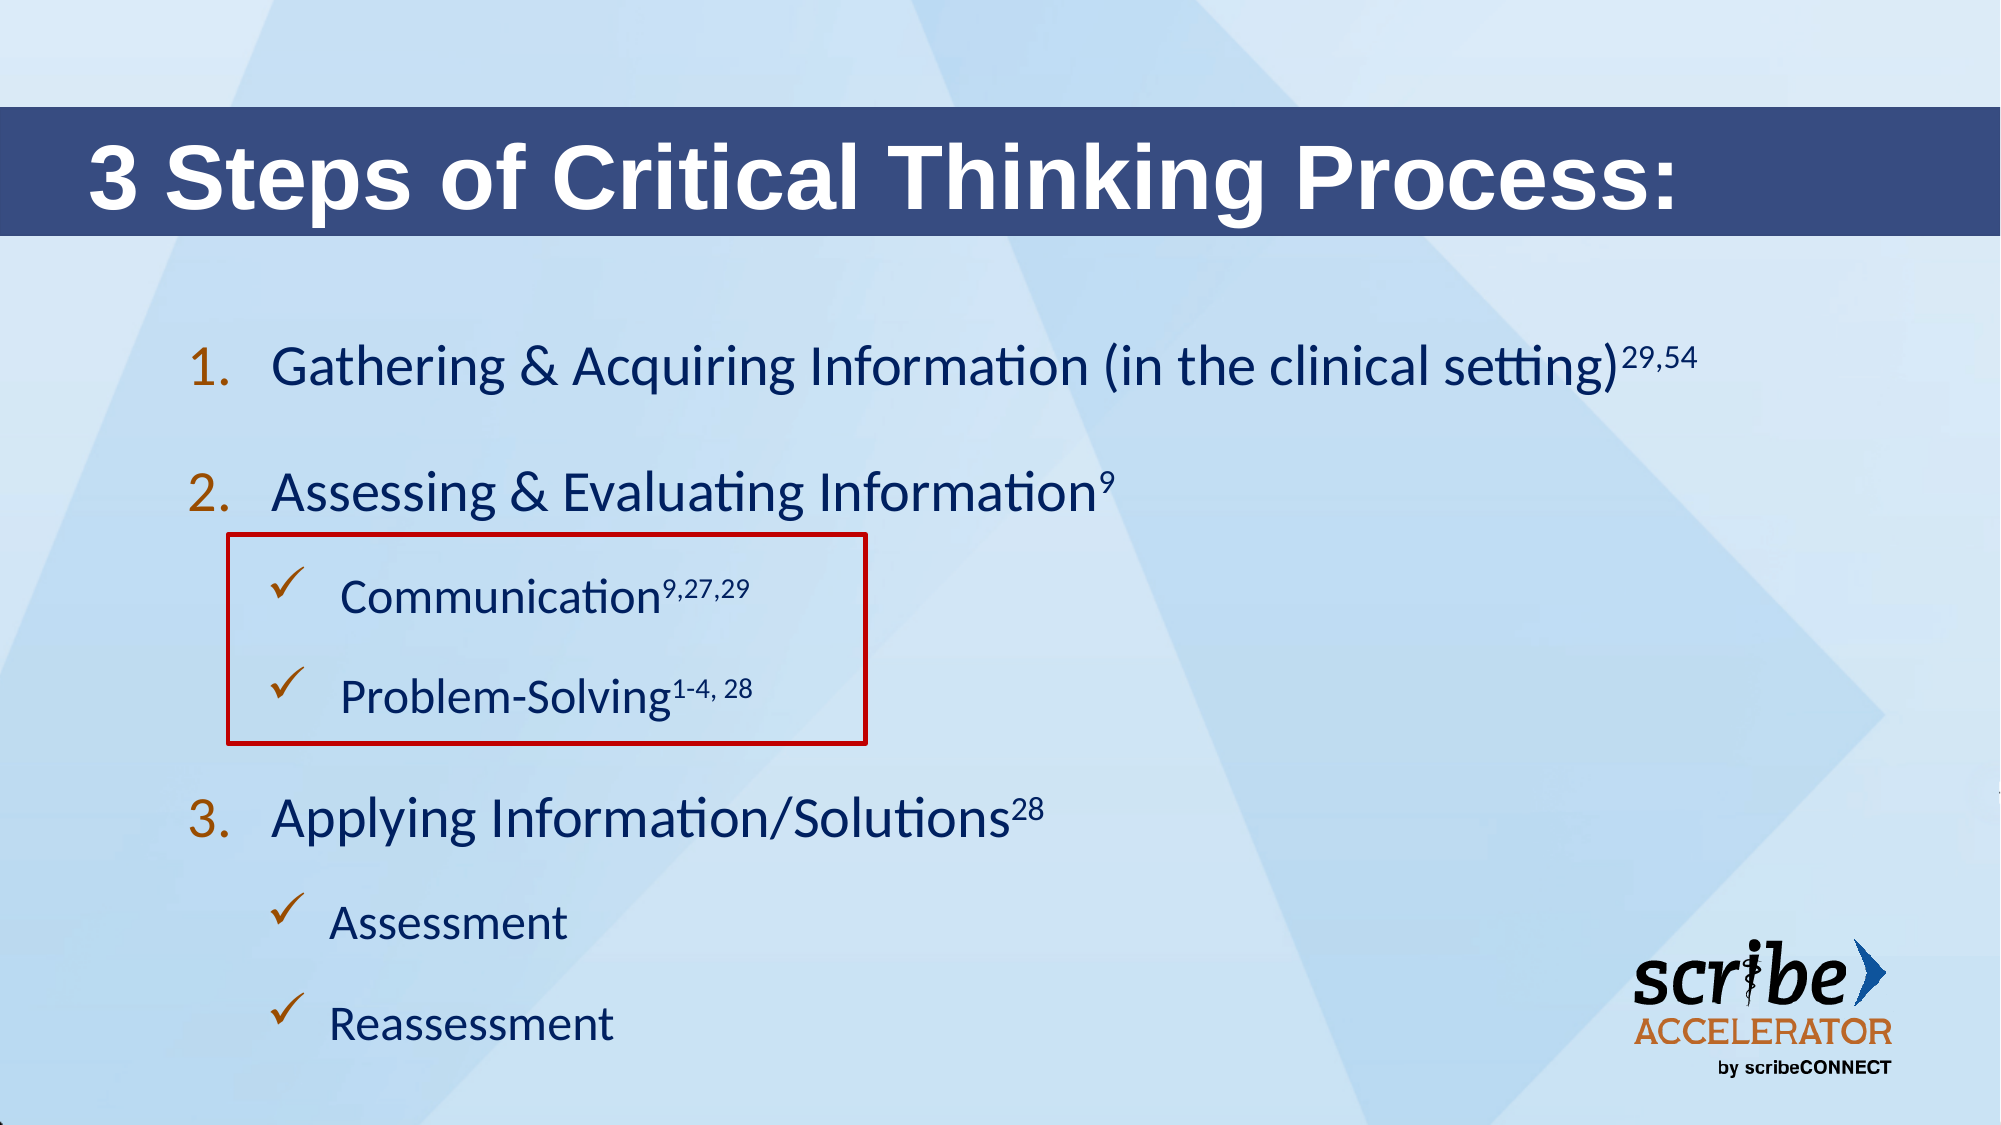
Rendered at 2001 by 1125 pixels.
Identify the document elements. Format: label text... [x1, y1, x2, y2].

text_box [226, 532, 868, 746]
text_box [1759, 956, 2000, 1125]
picture [0, 0, 2001, 107]
title 3 Steps of Critical Thinking Process: [73, 70, 1936, 289]
picture [0, 236, 2001, 1125]
list Gathering & Acquiring Information (in the clinical setting)29,54 Assessing & Evaluating Information9 Communication9,27,29 Problem-Solving1-4, 28 Applying Information/Solutions28 Assessment Reassessment [164, 277, 1836, 1080]
